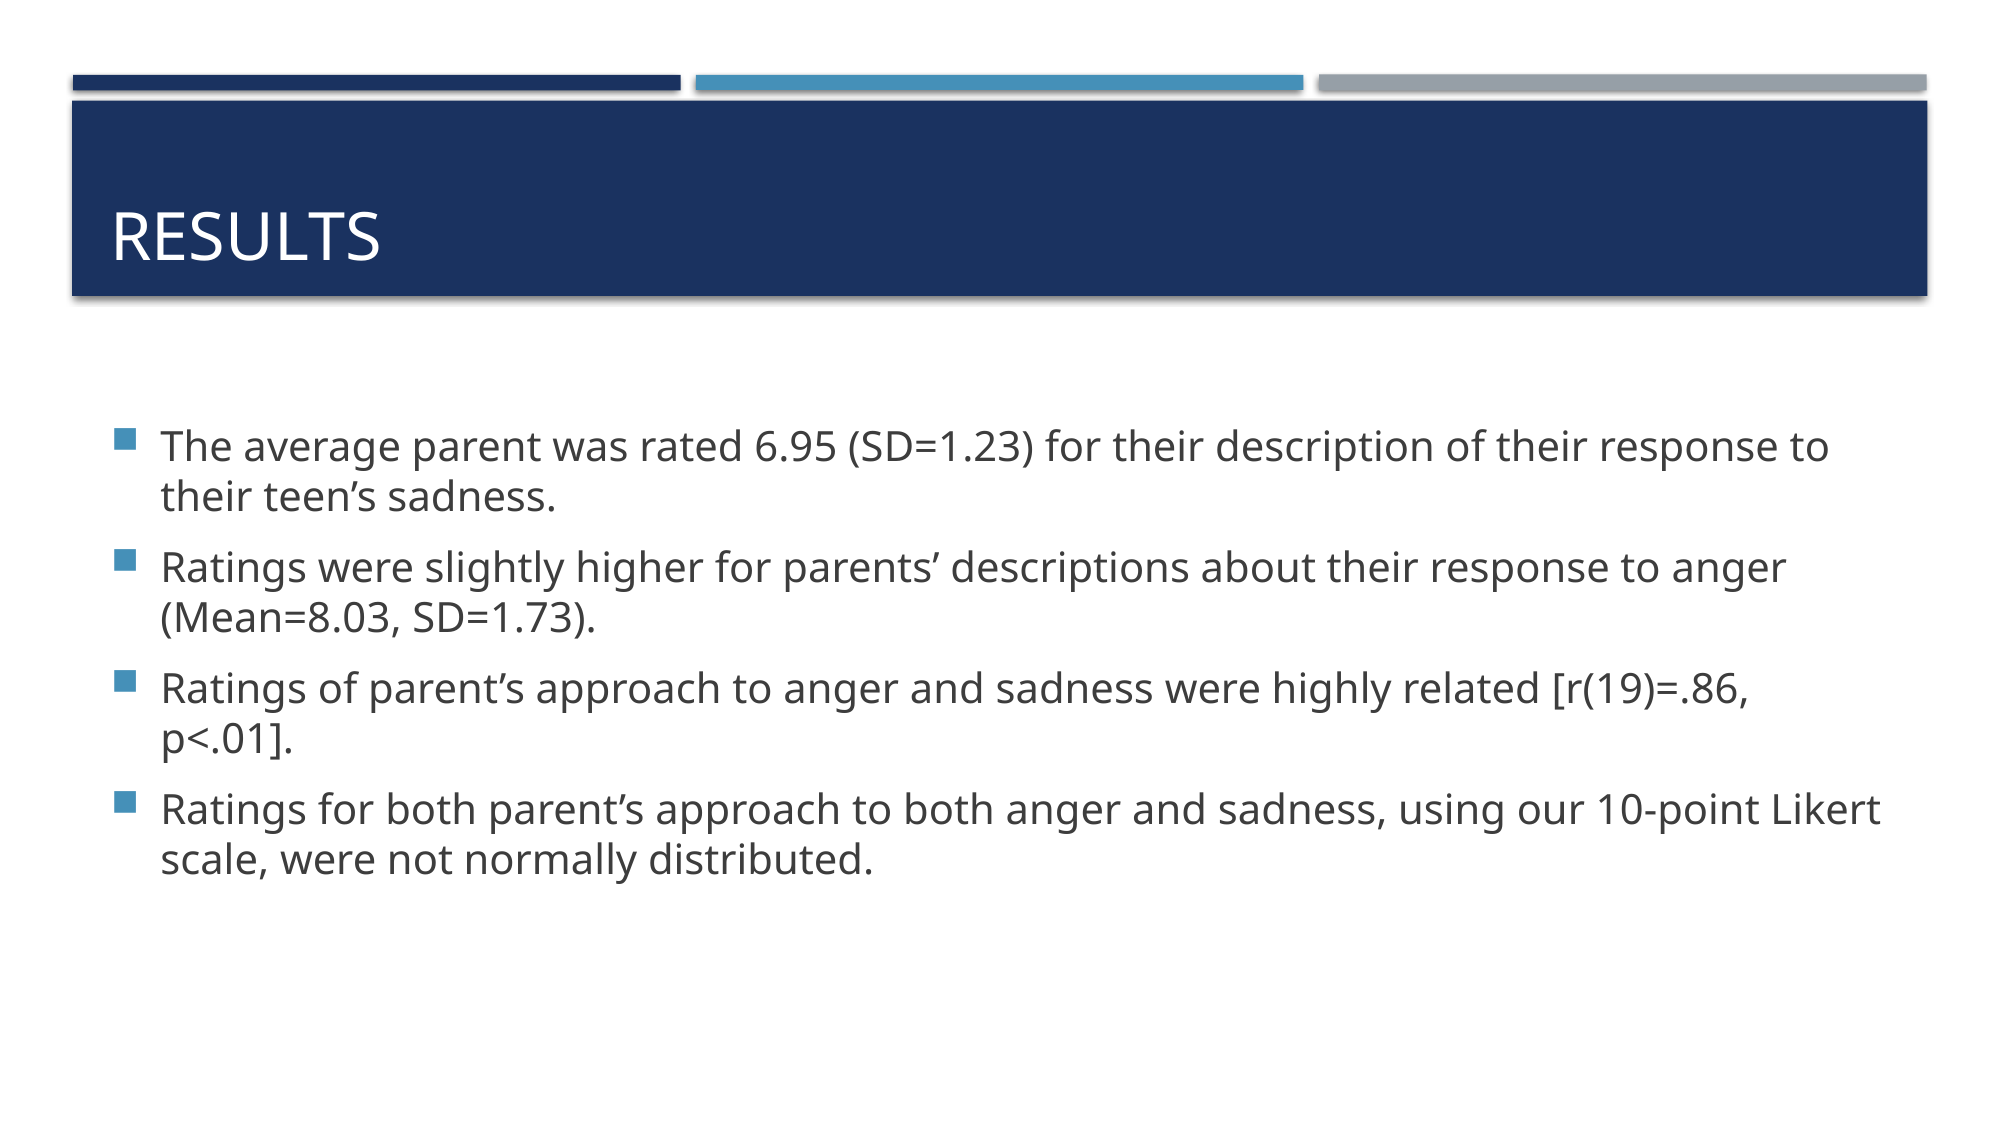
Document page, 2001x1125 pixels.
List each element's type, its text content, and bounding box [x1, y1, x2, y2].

list The average parent was rated 6.95 (SD=1.23) for their description of their response to their teen’s sadness. Ratings were slightly higher for parents’ descriptions about their response to anger (Mean=8.03, SD=1.73). Ratings of parent’s approach to anger and sadness were highly related [r(19)=.86, p<.01]. Ratings for both parent’s approach to both anger and sadness, using our 10-point Likert scale, were not normally distributed. [95, 357, 1905, 1010]
title RESULTS [95, 115, 1905, 282]
